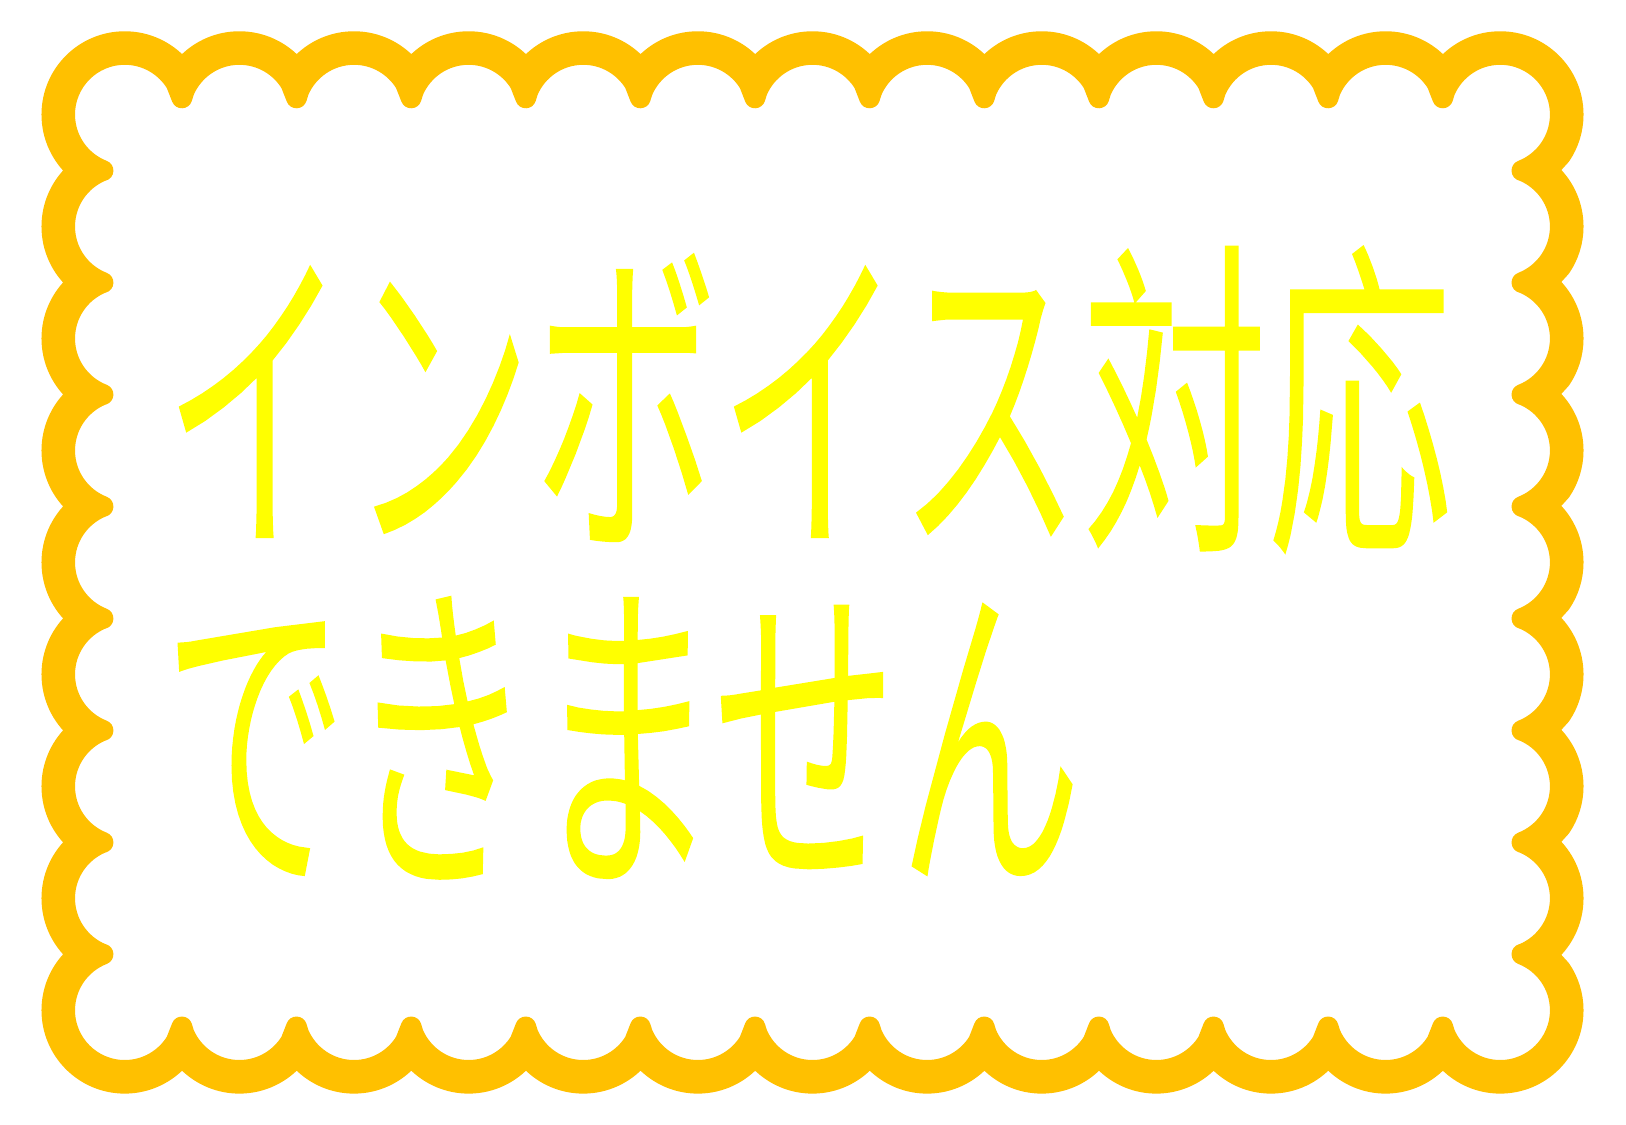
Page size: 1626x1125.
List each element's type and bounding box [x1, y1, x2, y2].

text_box [49, 39, 1576, 1086]
